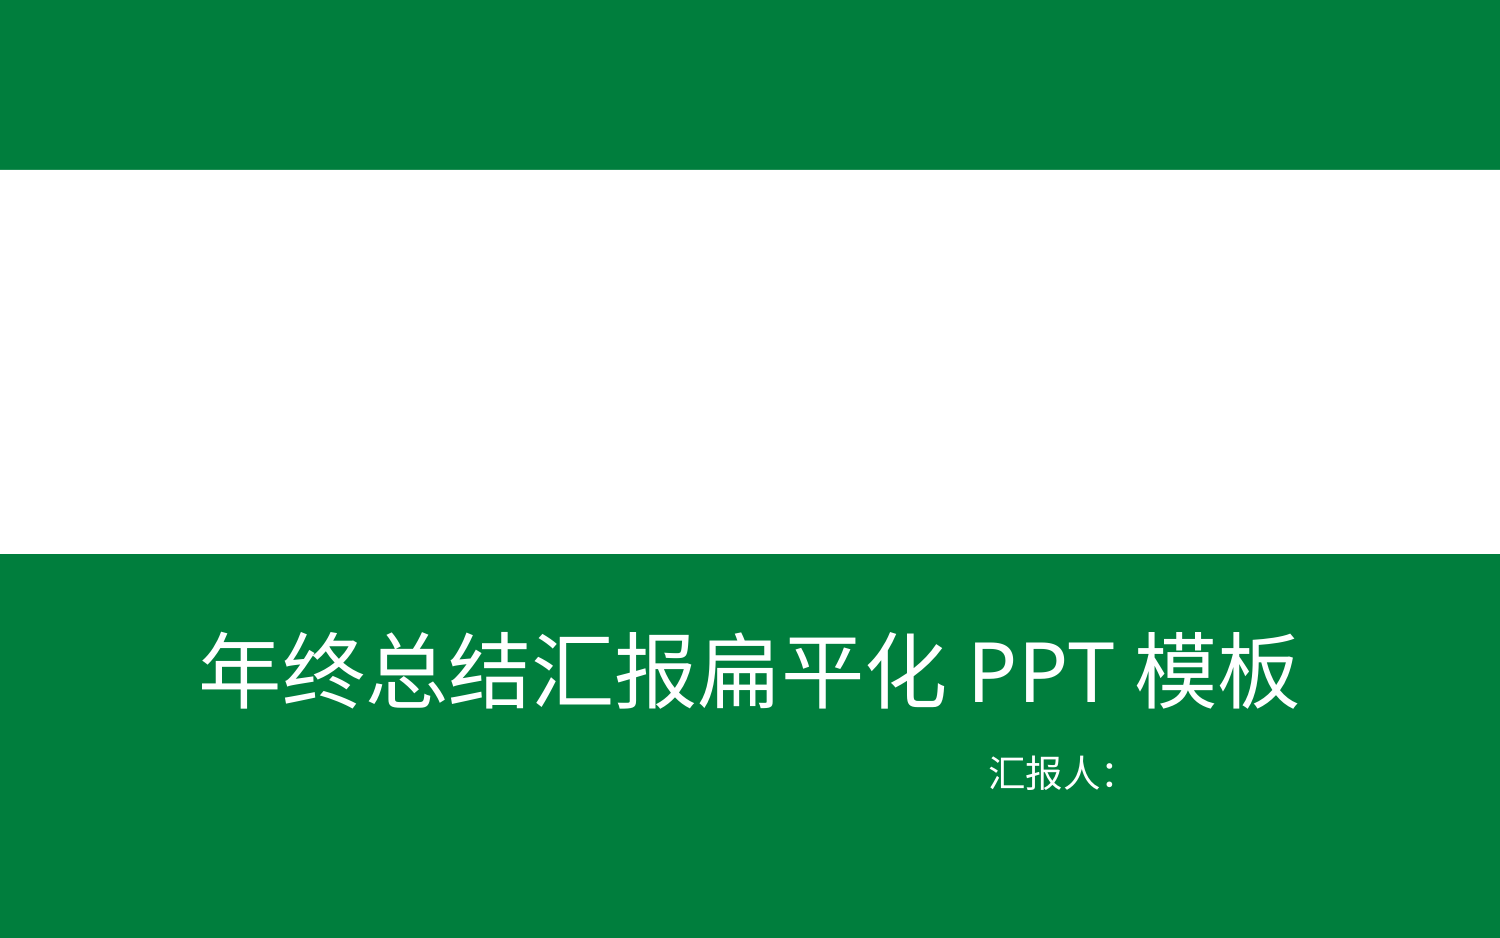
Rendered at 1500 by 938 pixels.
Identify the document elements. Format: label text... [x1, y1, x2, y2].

text_box [0, 168, 1500, 556]
text_box 汇报人： [973, 742, 1154, 803]
text_box 年终总结汇报扁平化PPT模板 [183, 611, 1316, 727]
